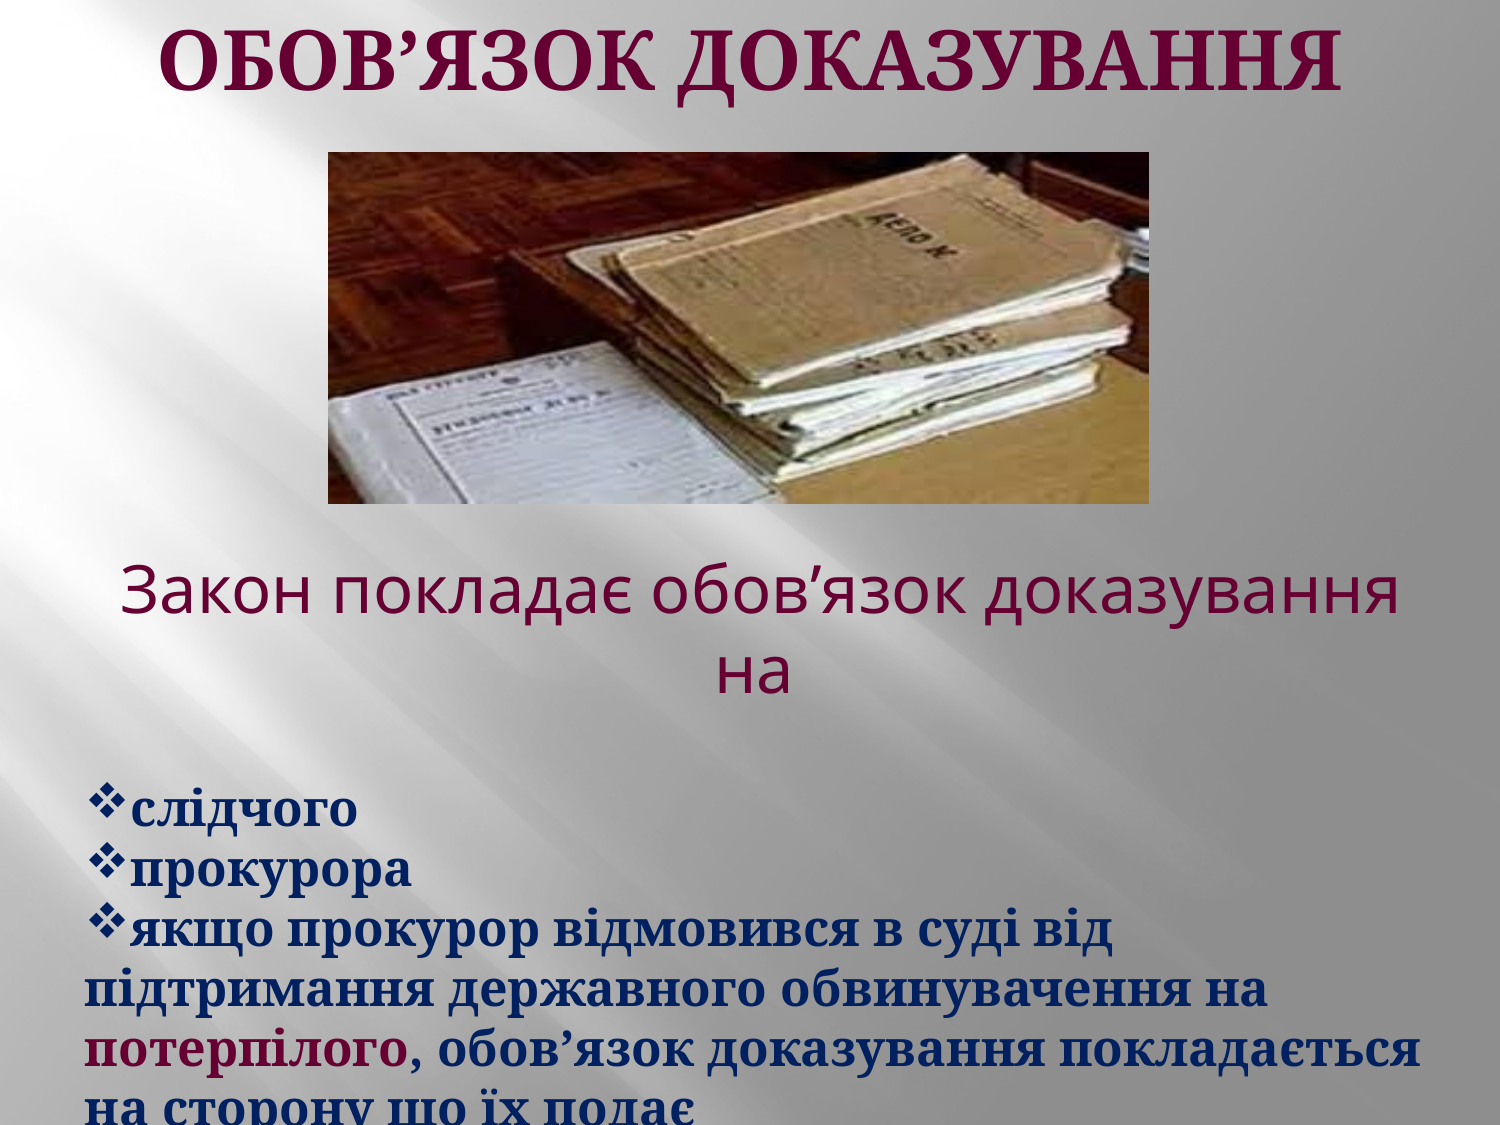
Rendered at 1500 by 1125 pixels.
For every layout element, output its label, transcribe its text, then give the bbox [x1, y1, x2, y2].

text_box Обов’язок доказування [58, 0, 1442, 115]
picture [327, 152, 1149, 505]
text_box Закон покладає обов’язок доказування на слідчого прокурора якщо прокурор відмовився в суді від підтримання державного обвинувачення на потерпілого, обов’язок доказування покладається на сторону що їх подає [70, 539, 1454, 1125]
